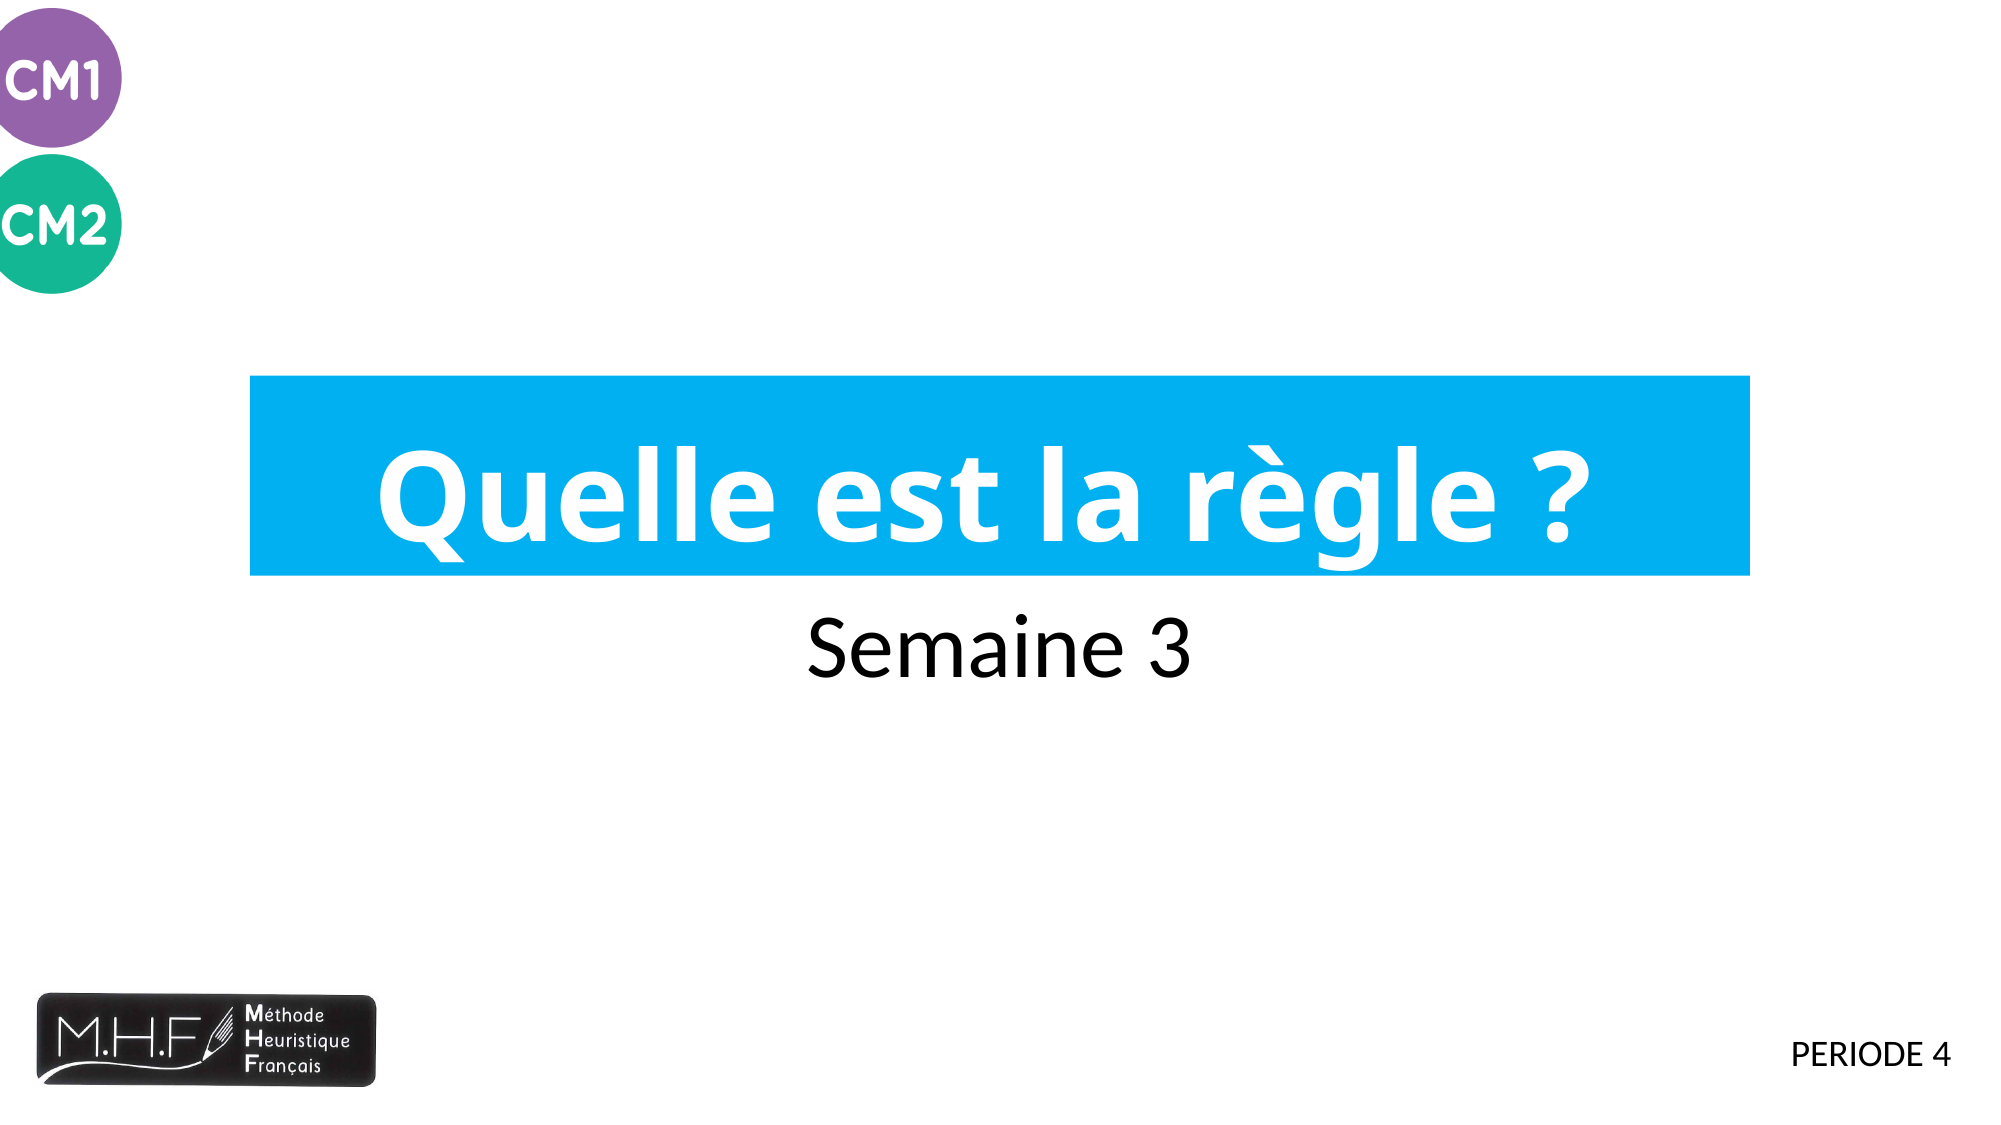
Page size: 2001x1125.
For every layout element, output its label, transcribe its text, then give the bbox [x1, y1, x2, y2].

text_box PERIODE 4 [1362, 1021, 1967, 1082]
title Quelle est la règle ? [249, 375, 1750, 576]
picture [33, 990, 379, 1089]
subtitle Semaine 3 [249, 590, 1750, 863]
picture [0, 0, 134, 298]
